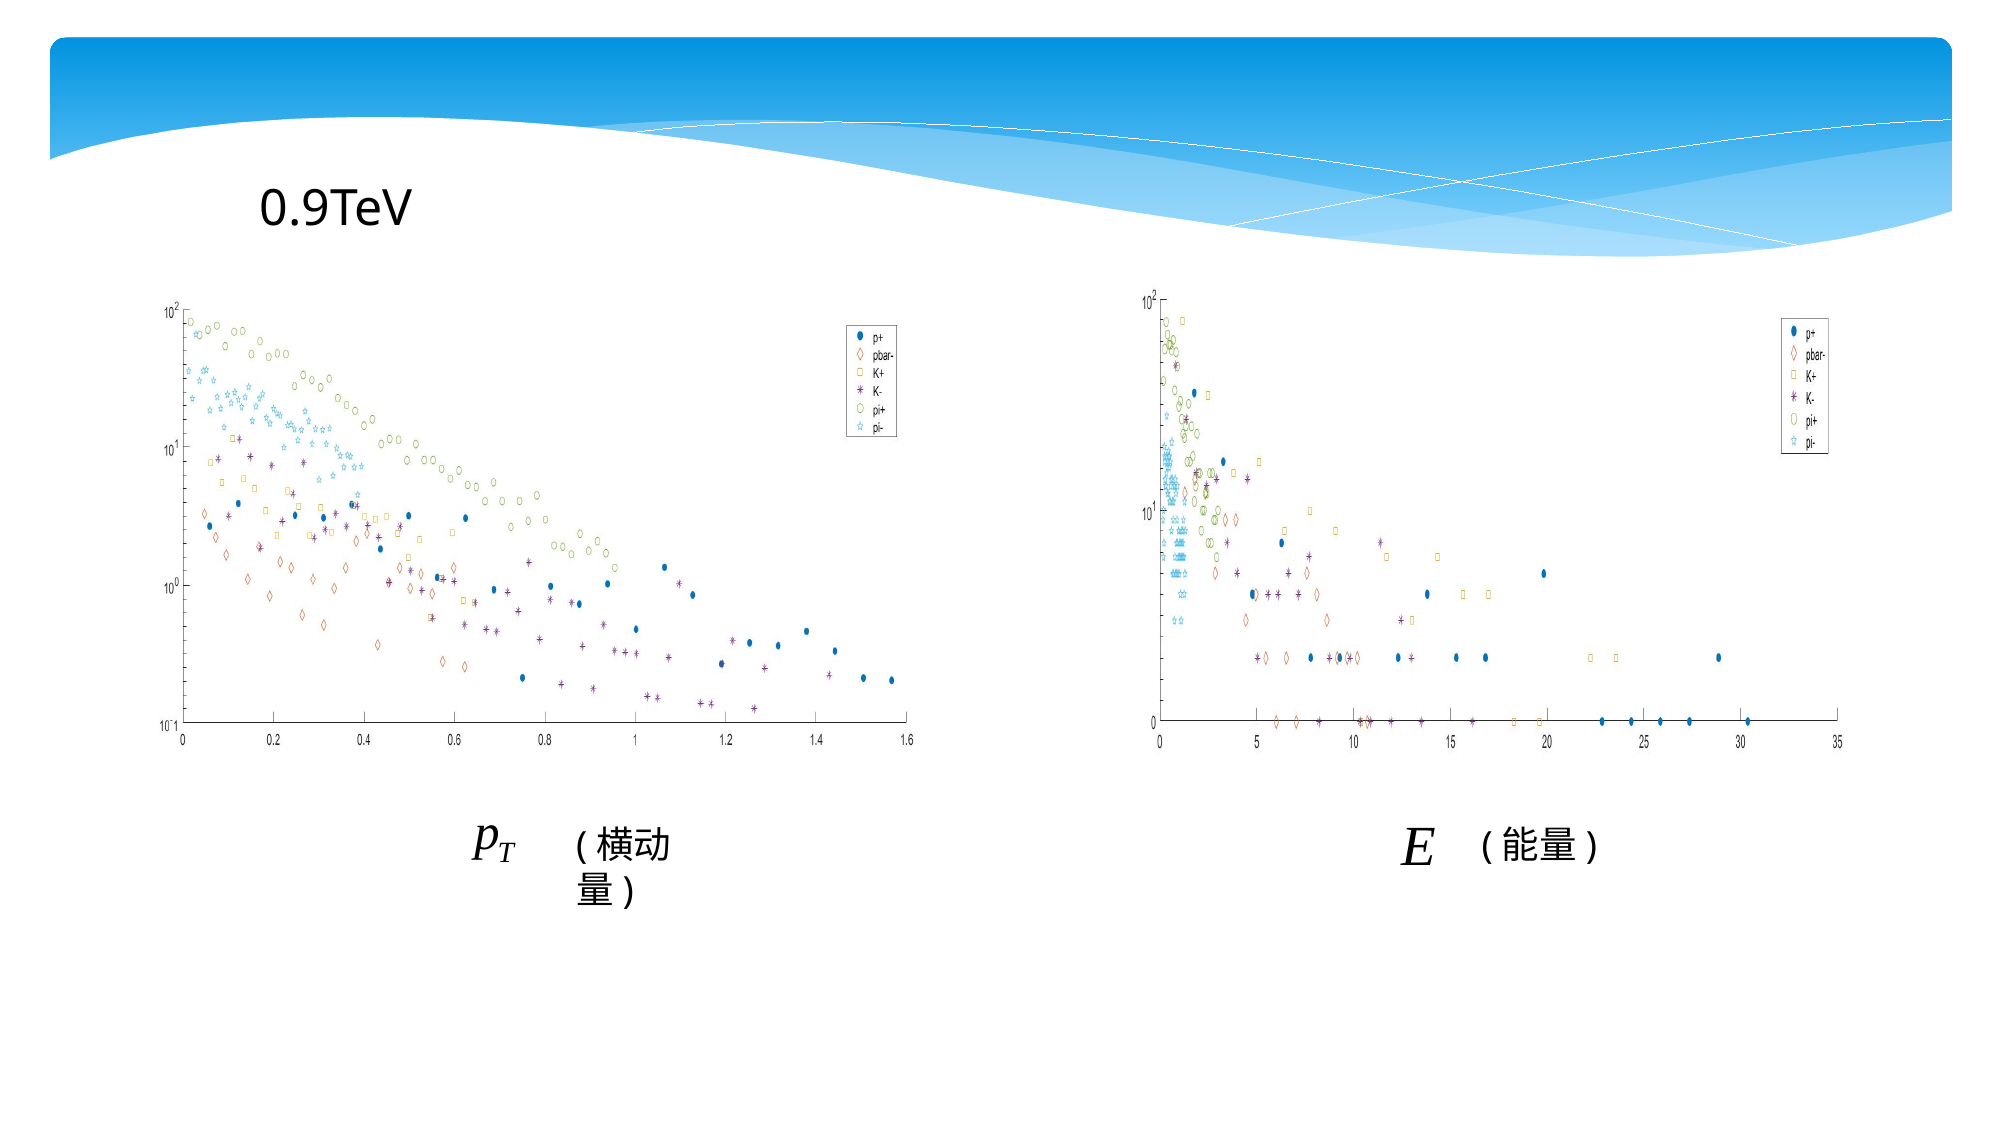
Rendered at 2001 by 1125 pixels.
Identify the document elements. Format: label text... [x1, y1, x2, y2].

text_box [1390, 813, 1448, 876]
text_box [460, 798, 529, 875]
picture [1046, 259, 1920, 779]
text_box (横动量) [561, 813, 735, 919]
text_box 0.9TeV [244, 168, 439, 269]
text_box (能量) [1466, 813, 1622, 874]
picture [61, 271, 995, 779]
